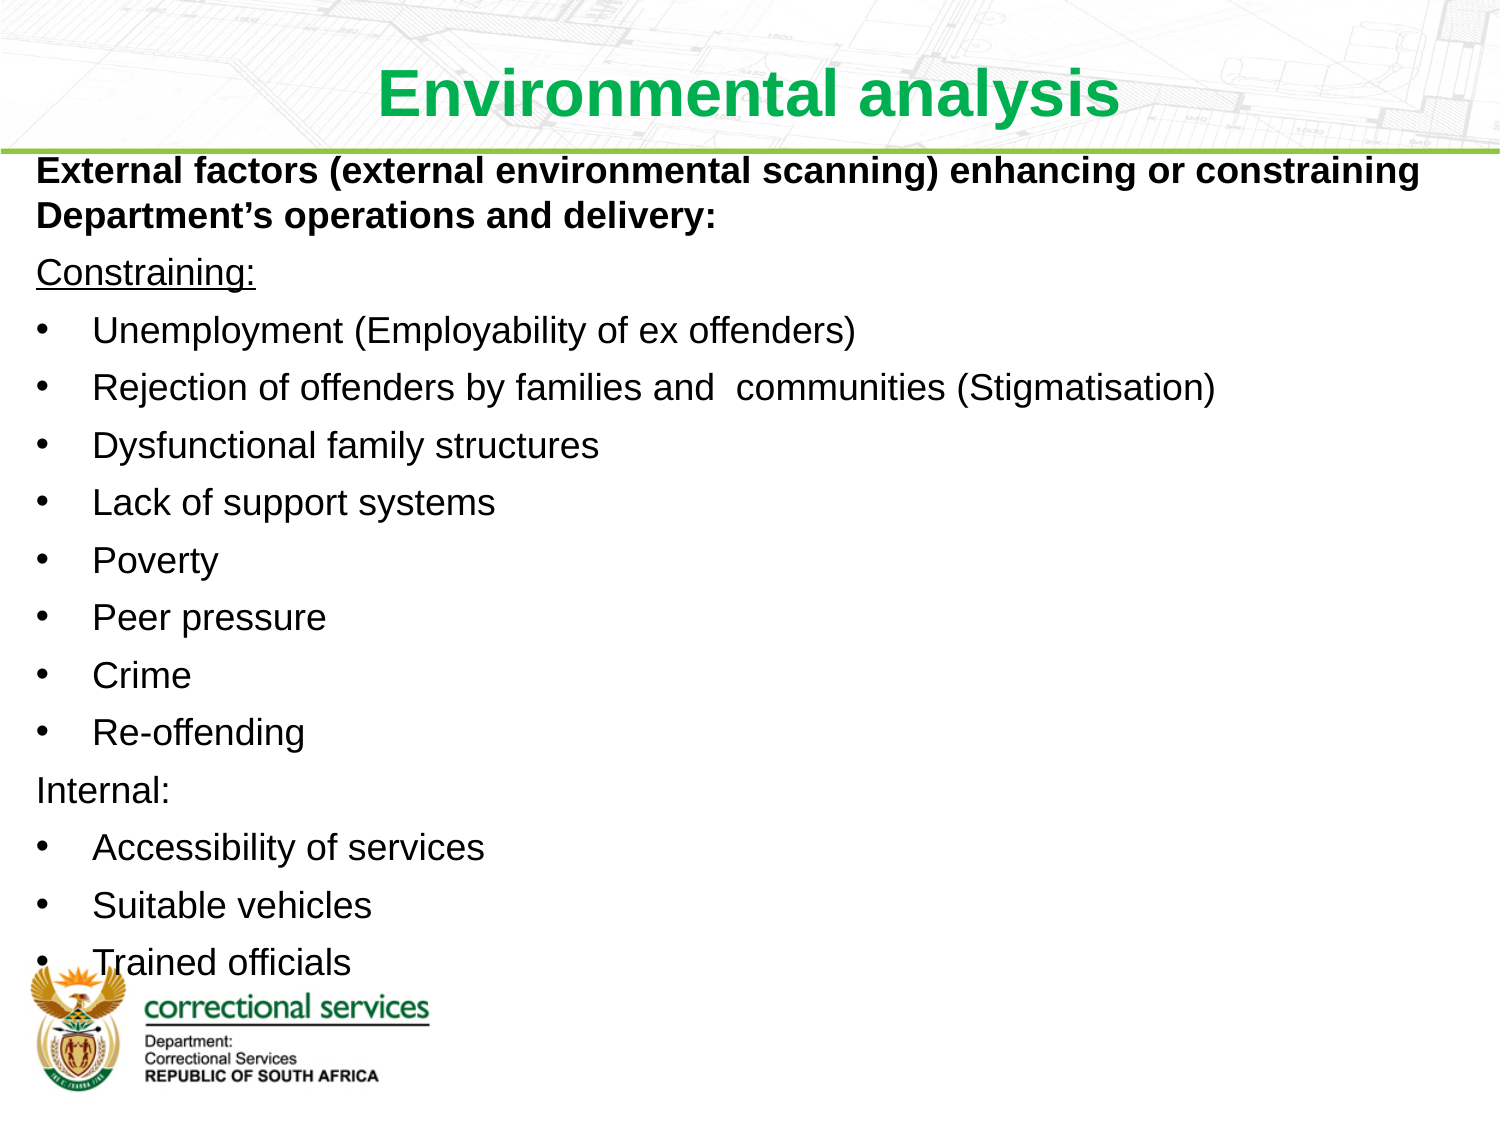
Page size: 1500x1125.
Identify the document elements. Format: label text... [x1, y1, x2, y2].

picture [0, 0, 1500, 154]
list External factors (external environmental scanning) enhancing or constraining Department’s operations and delivery: Constraining: Unemployment (Employability of ex offenders) Rejection of offenders by families and communities (Stigmatisation) Dysfunctional family structures Lack of support systems Poverty Peer pressure Crime Re-offending Internal: Accessibility of services Suitable vehicles Trained officials [20, 138, 1480, 970]
text_box Environmental analysis [74, 42, 1425, 137]
picture [0, 936, 481, 1125]
